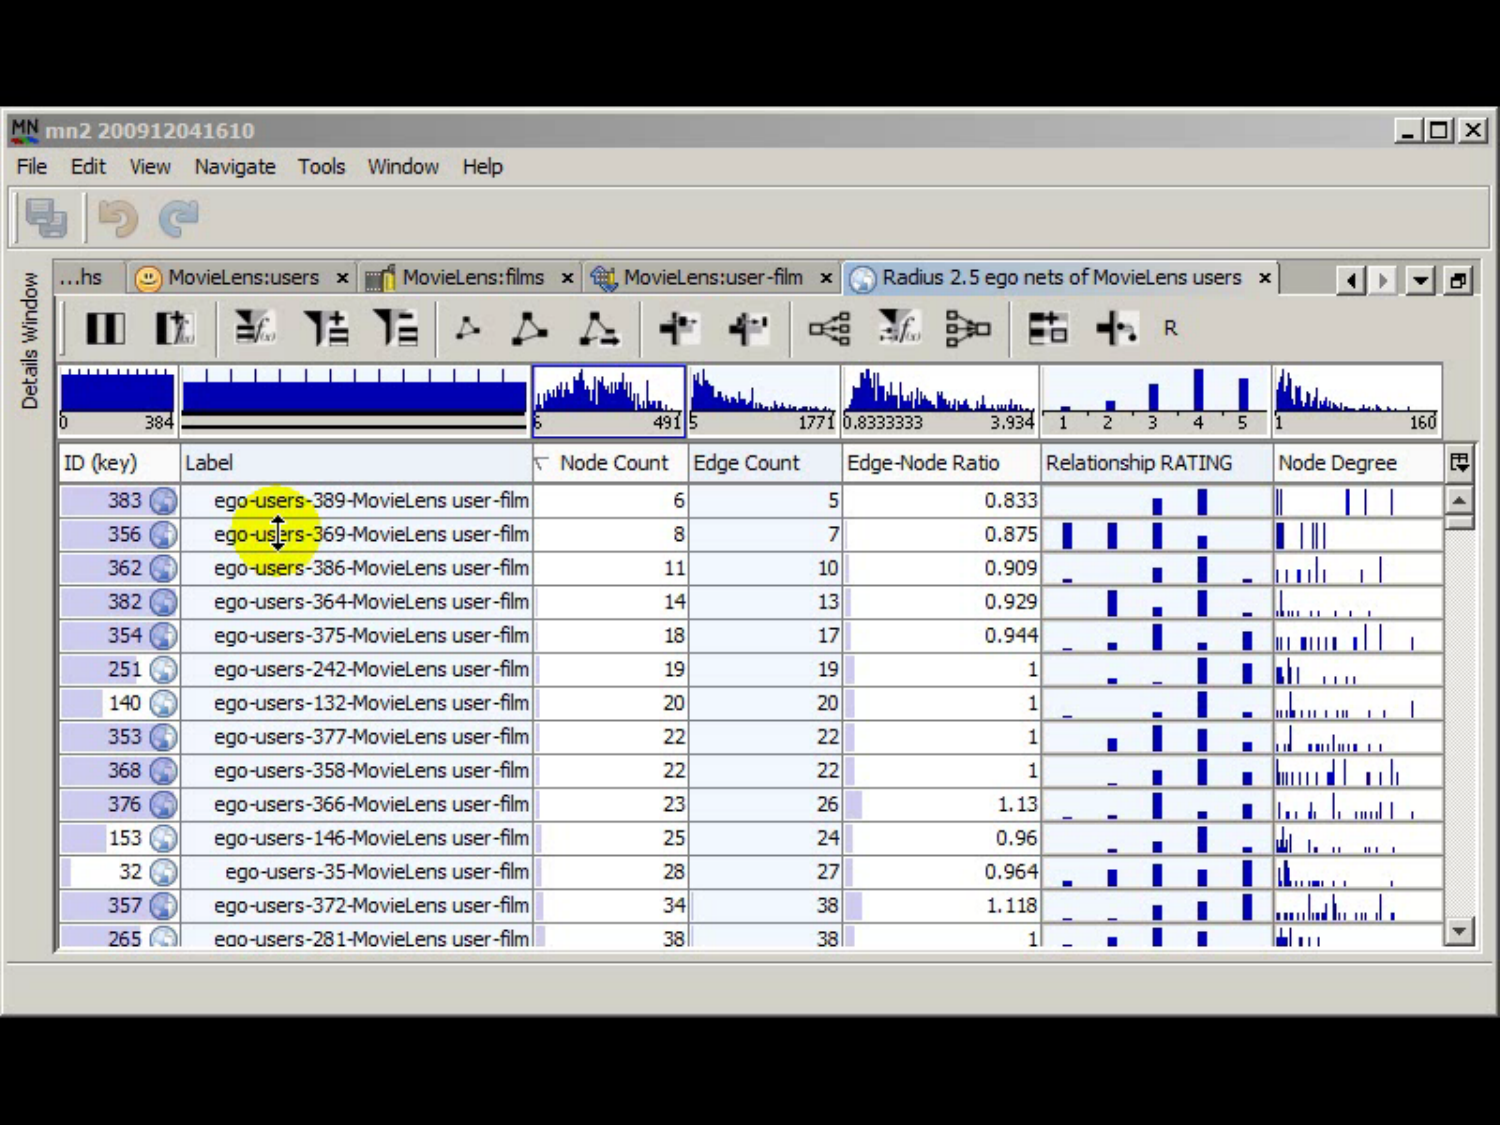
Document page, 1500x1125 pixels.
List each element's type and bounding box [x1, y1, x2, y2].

text_box [0, 0, 1500, 1125]
